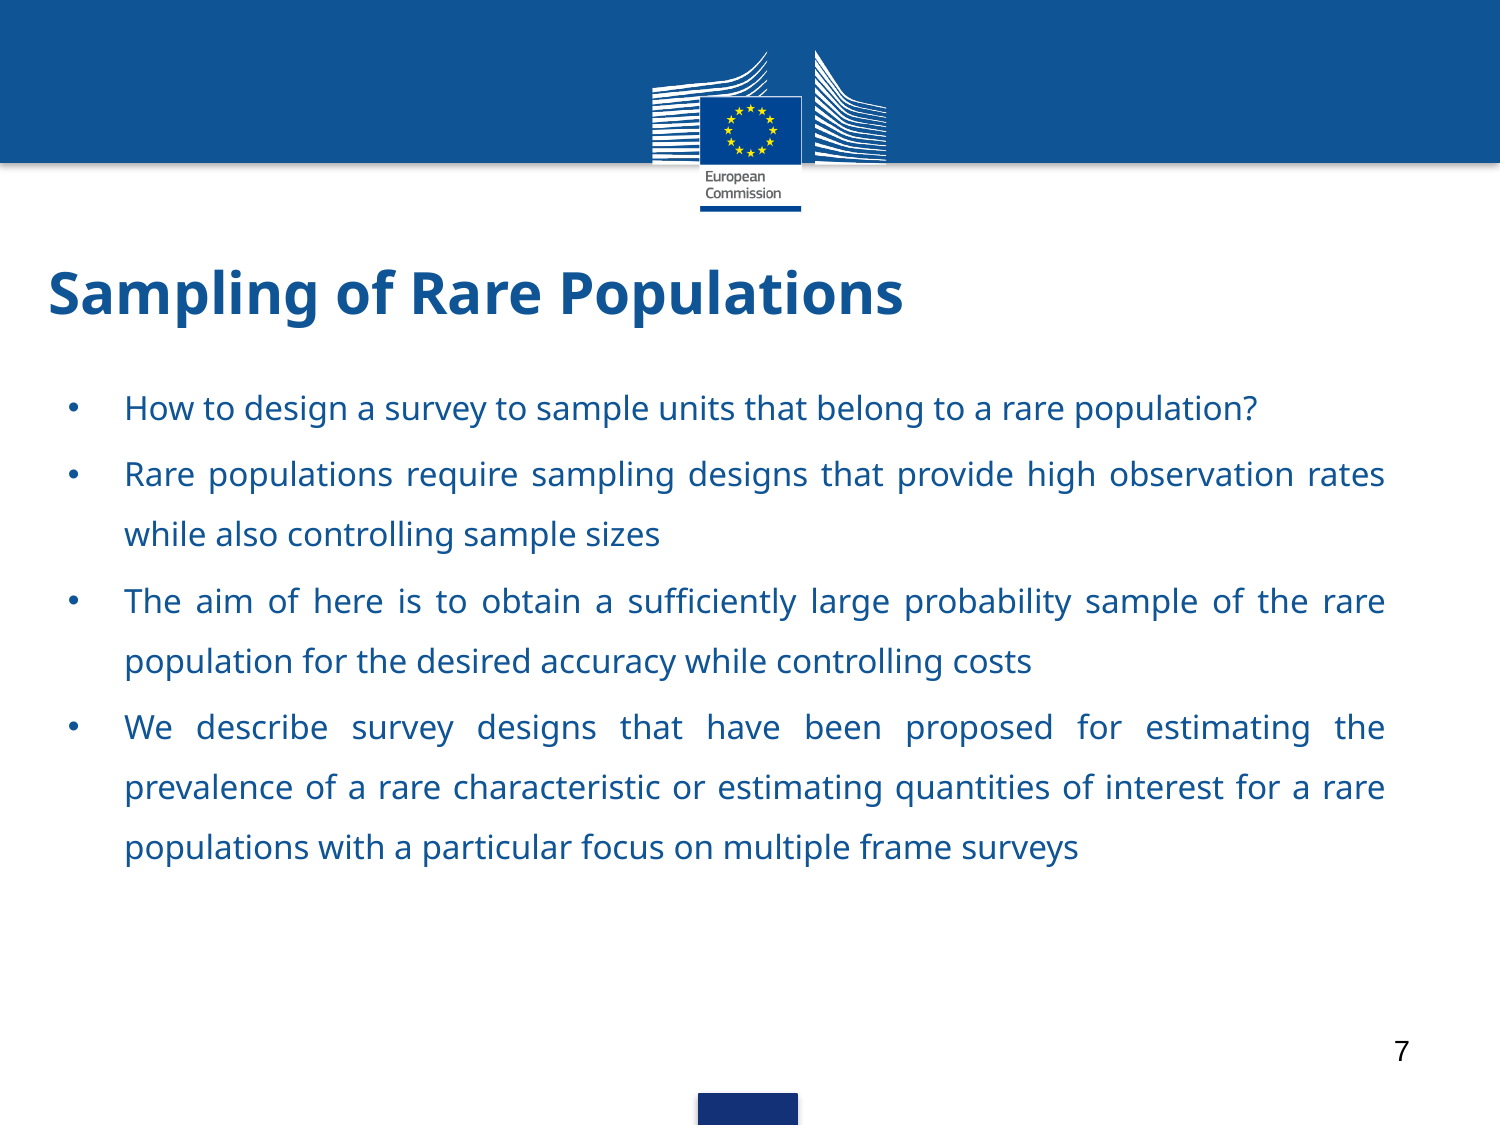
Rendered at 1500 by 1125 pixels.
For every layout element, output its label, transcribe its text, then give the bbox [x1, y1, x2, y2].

title Sampling of Rare Populations [33, 213, 1384, 368]
list How to design a survey to sample units that belong to a rare population? Rare populations require sampling designs that provide high observation rates while also controlling sample sizes The aim of here is to obtain a sufficiently large probability sample of the rare population for the desired accuracy while controlling costs We describe survey designs that have been proposed for estimating the prevalence of a rare characteristic or estimating quantities of interest for a rare populations with a particular focus on multiple frame surveys [52, 359, 1403, 1047]
slide_number 7 [1074, 1024, 1426, 1103]
